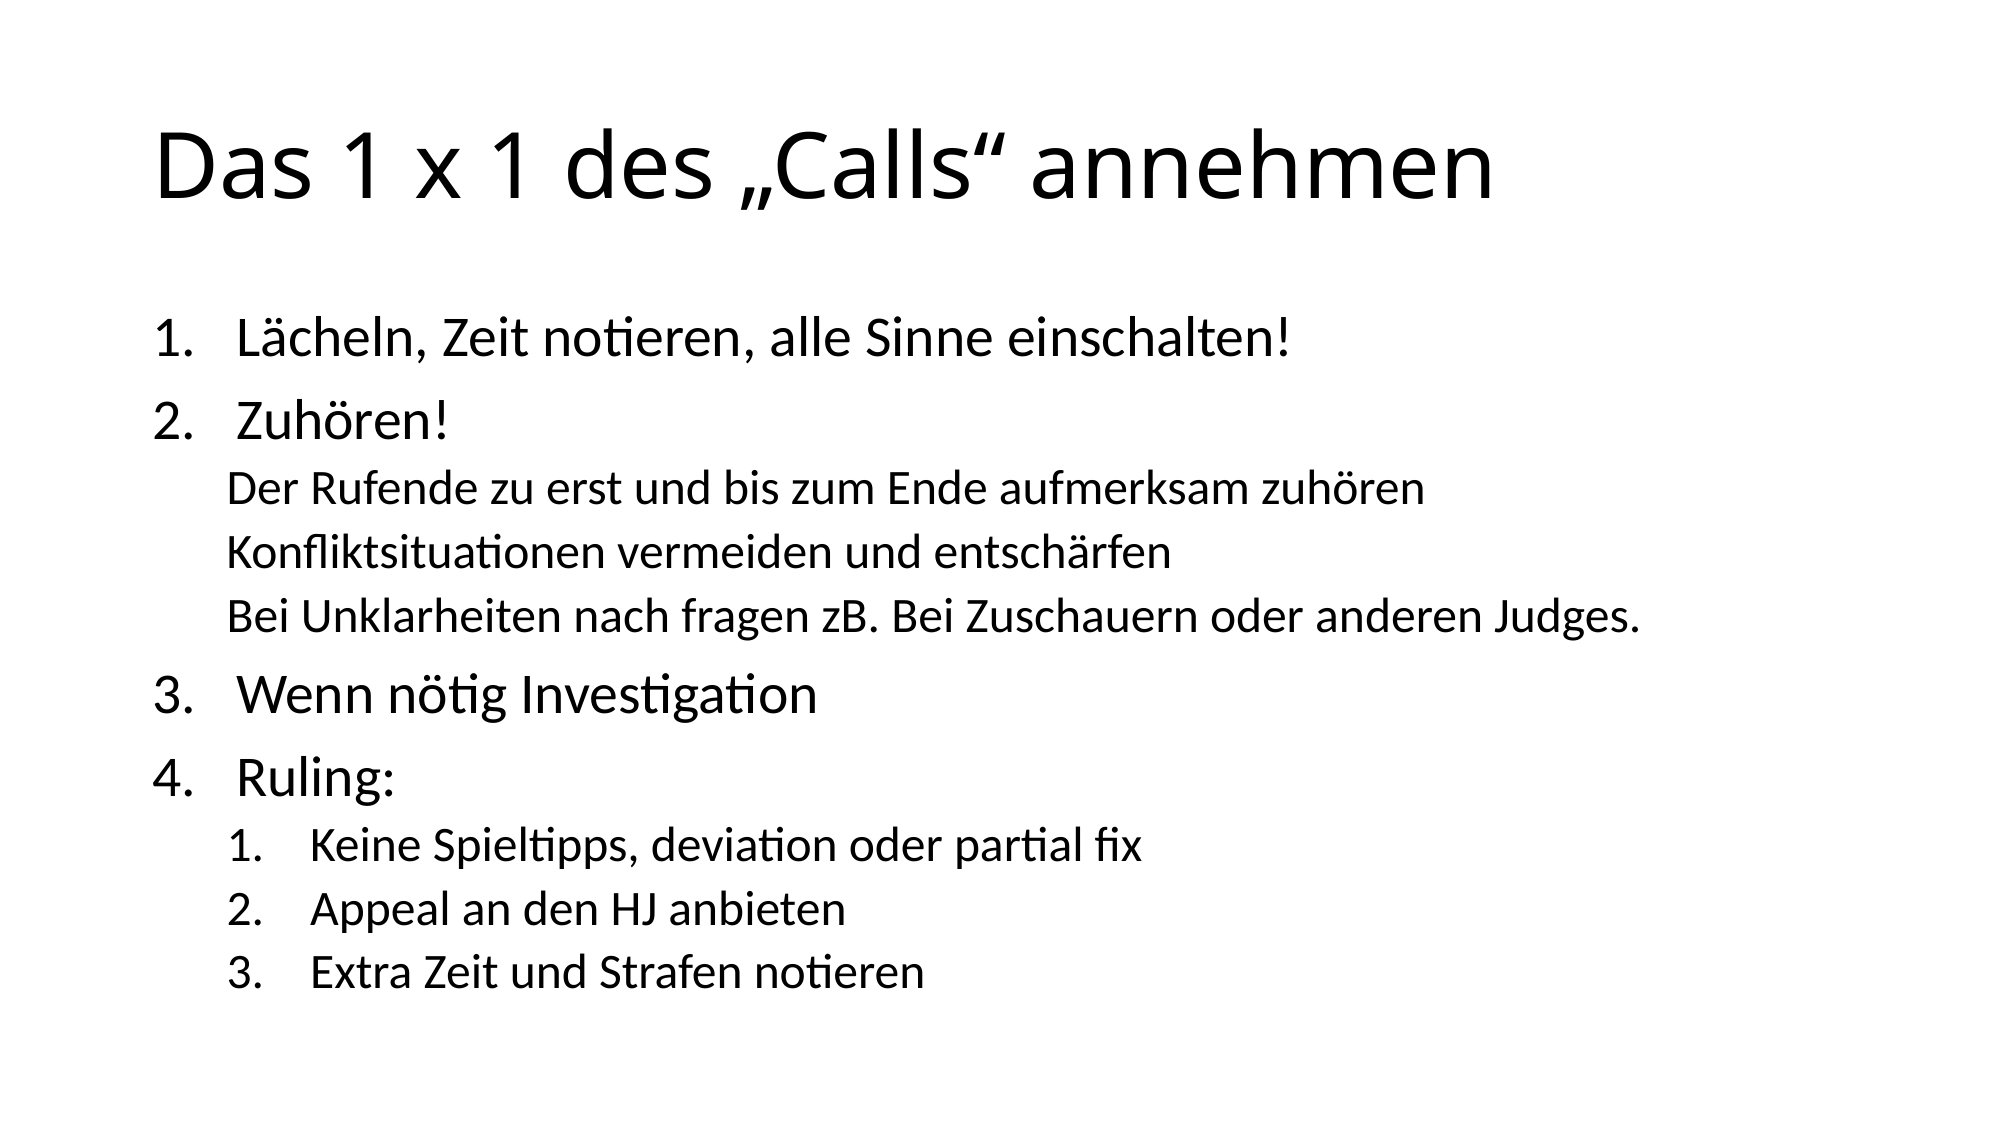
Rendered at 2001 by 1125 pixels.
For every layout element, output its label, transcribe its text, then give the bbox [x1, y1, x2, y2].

title Das 1 x 1 des „Calls“ annehmen [137, 59, 1863, 278]
list Lächeln, Zeit notieren, alle Sinne einschalten! Zuhören! Der Rufende zu erst und bis zum Ende aufmerksam zuhören Konfliktsituationen vermeiden und entschärfen Bei Unklarheiten nach fragen zB. Bei Zuschauern oder anderen Judges. Wenn nötig Investigation Ruling: Keine Spieltipps, deviation oder partial fix Appeal an den HJ anbieten Extra Zeit und Strafen notieren [137, 299, 1863, 1014]
